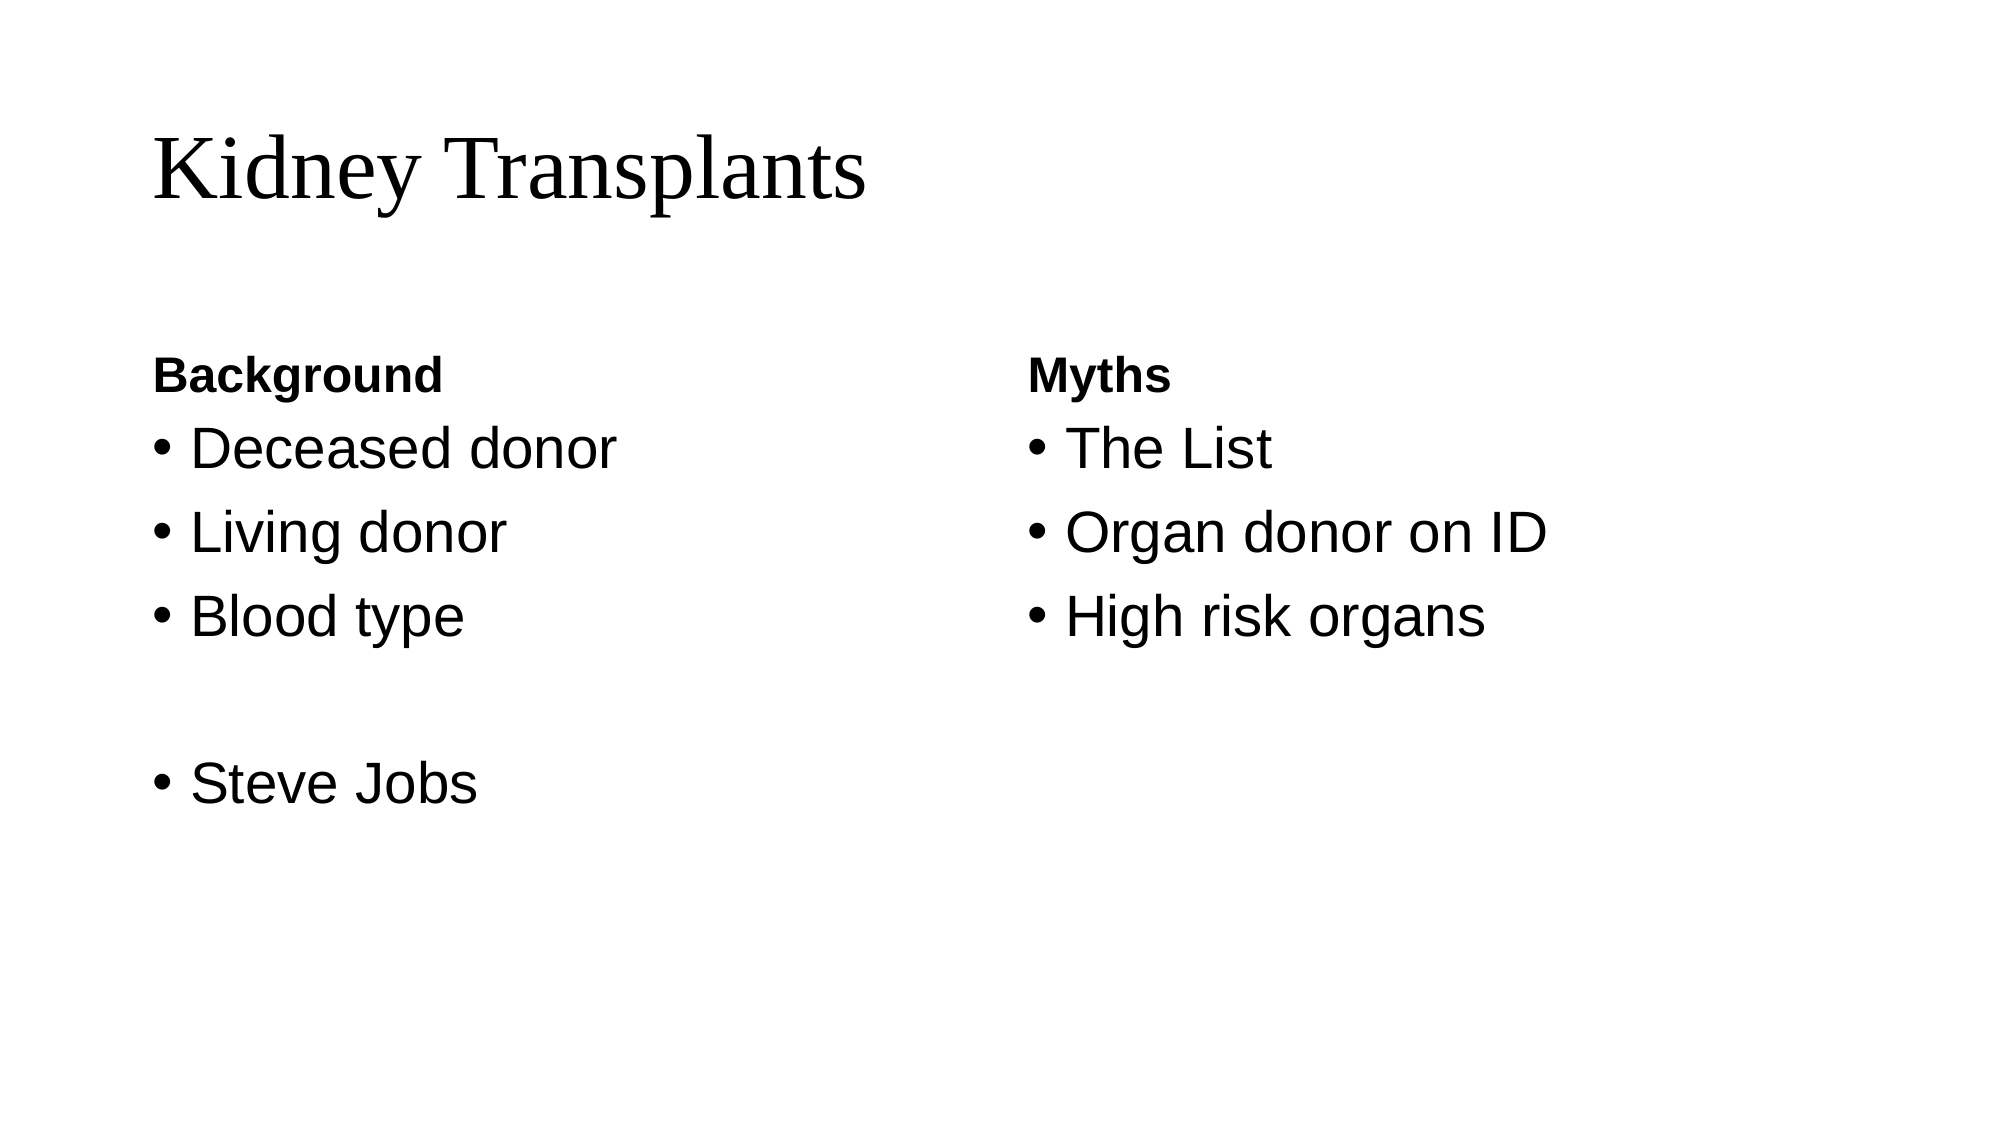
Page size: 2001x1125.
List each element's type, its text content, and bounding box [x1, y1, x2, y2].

list Myths [1012, 275, 1863, 410]
list Background [137, 275, 984, 410]
title Kidney Transplants [137, 59, 1863, 278]
list Deceased donor Living donor Blood type Steve Jobs [137, 410, 984, 1016]
list The List Organ donor on ID High risk organs [1012, 410, 1863, 1016]
